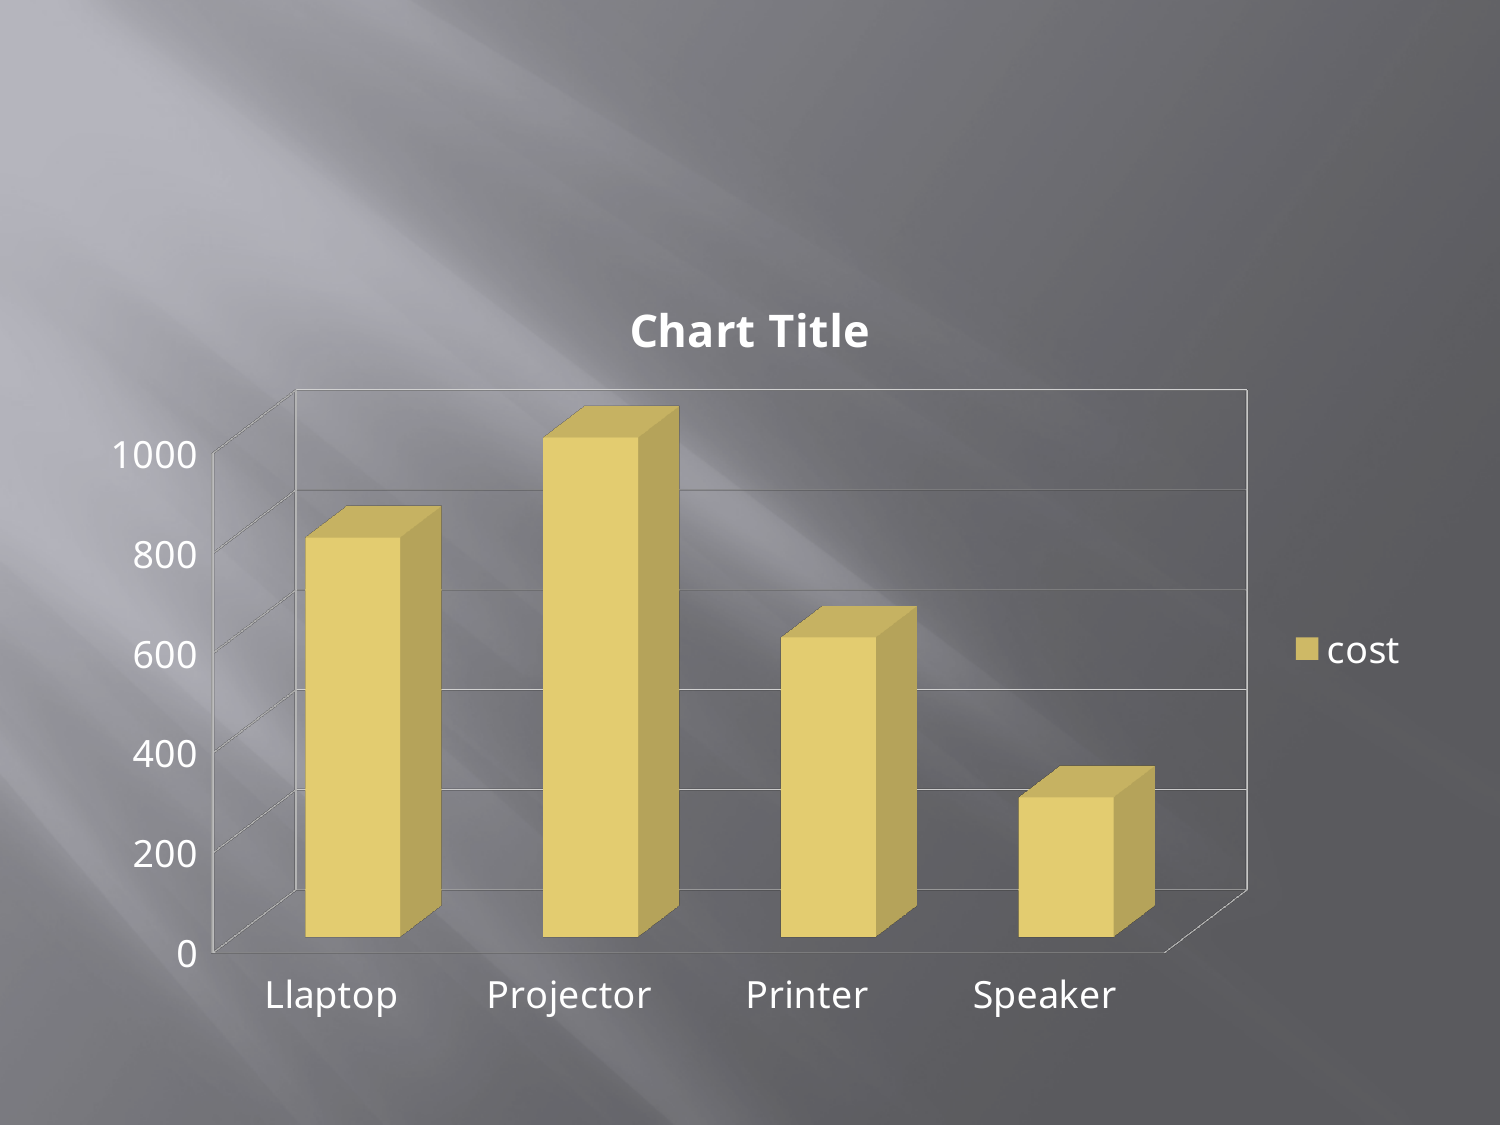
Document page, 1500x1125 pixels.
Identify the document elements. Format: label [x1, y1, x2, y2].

chart [74, 262, 1426, 1036]
